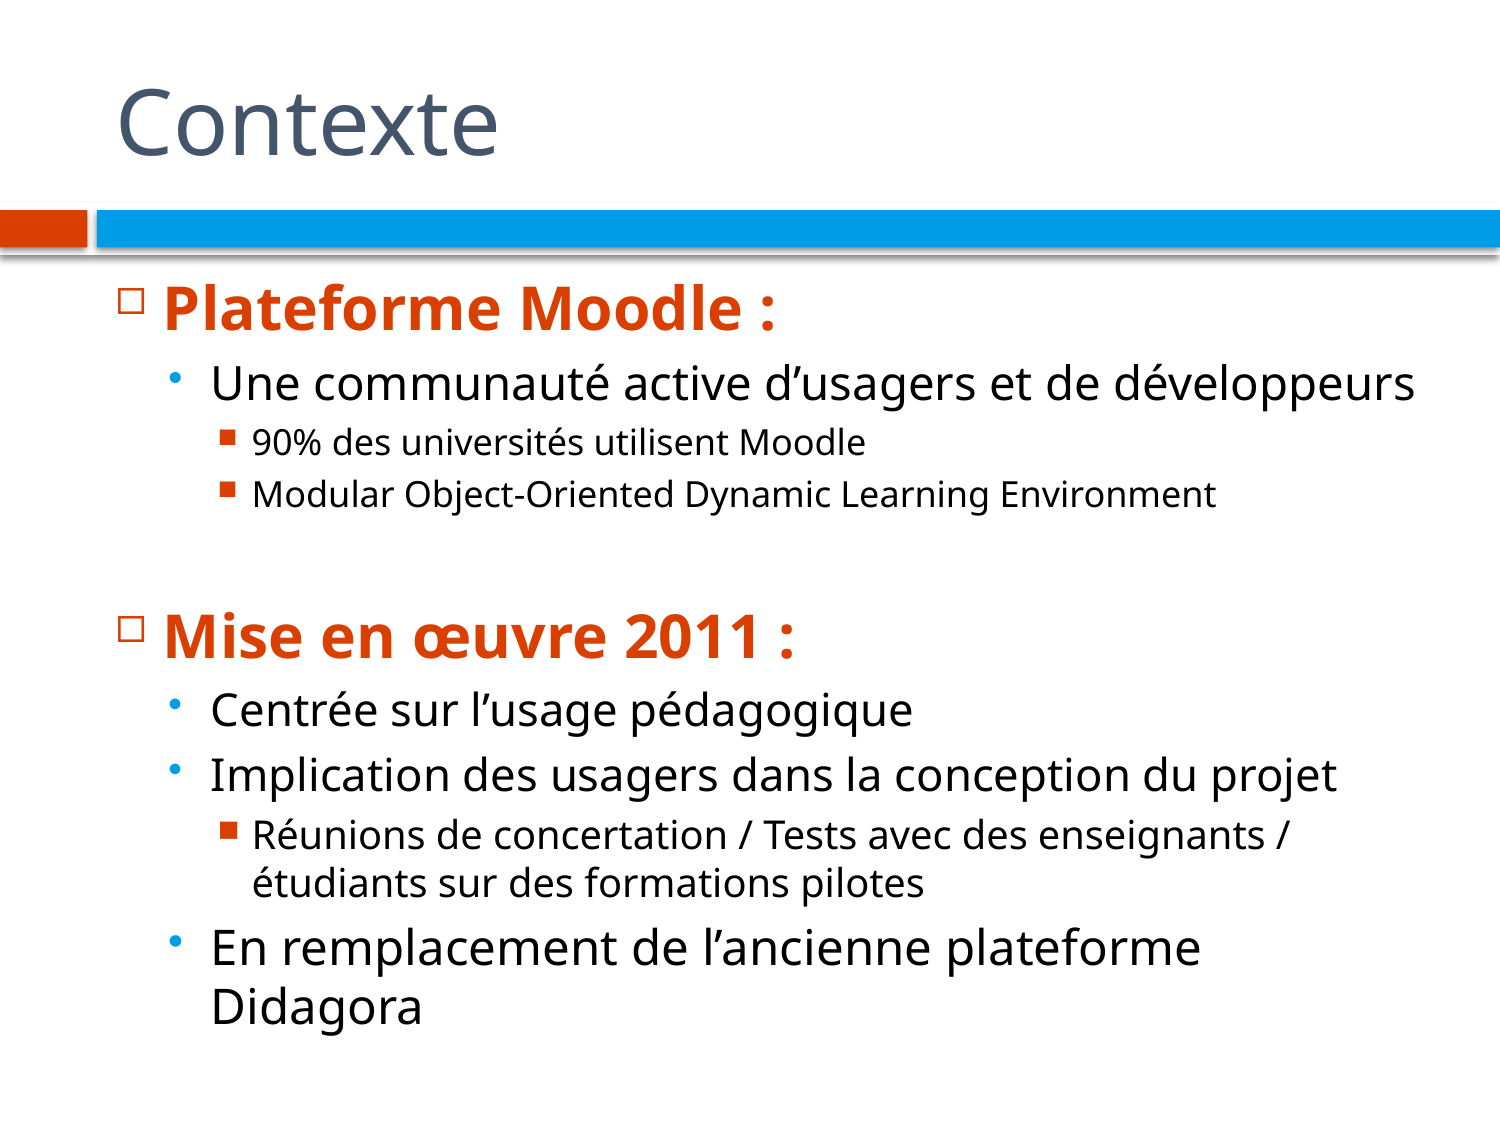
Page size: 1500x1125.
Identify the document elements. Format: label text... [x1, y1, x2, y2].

list Plateforme Moodle : Une communauté active d’usagers et de développeurs 90% des universités utilisent Moodle Modular Object-Oriented Dynamic Learning Environment Mise en œuvre 2011 : Centrée sur l’usage pédagogique Implication des usagers dans la conception du projet Réunions de concertation / Tests avec des enseignants / étudiants sur des formations pilotes En remplacement de l’ancienne plateforme Didagora [100, 262, 1438, 1090]
title Contexte [100, 37, 1438, 200]
